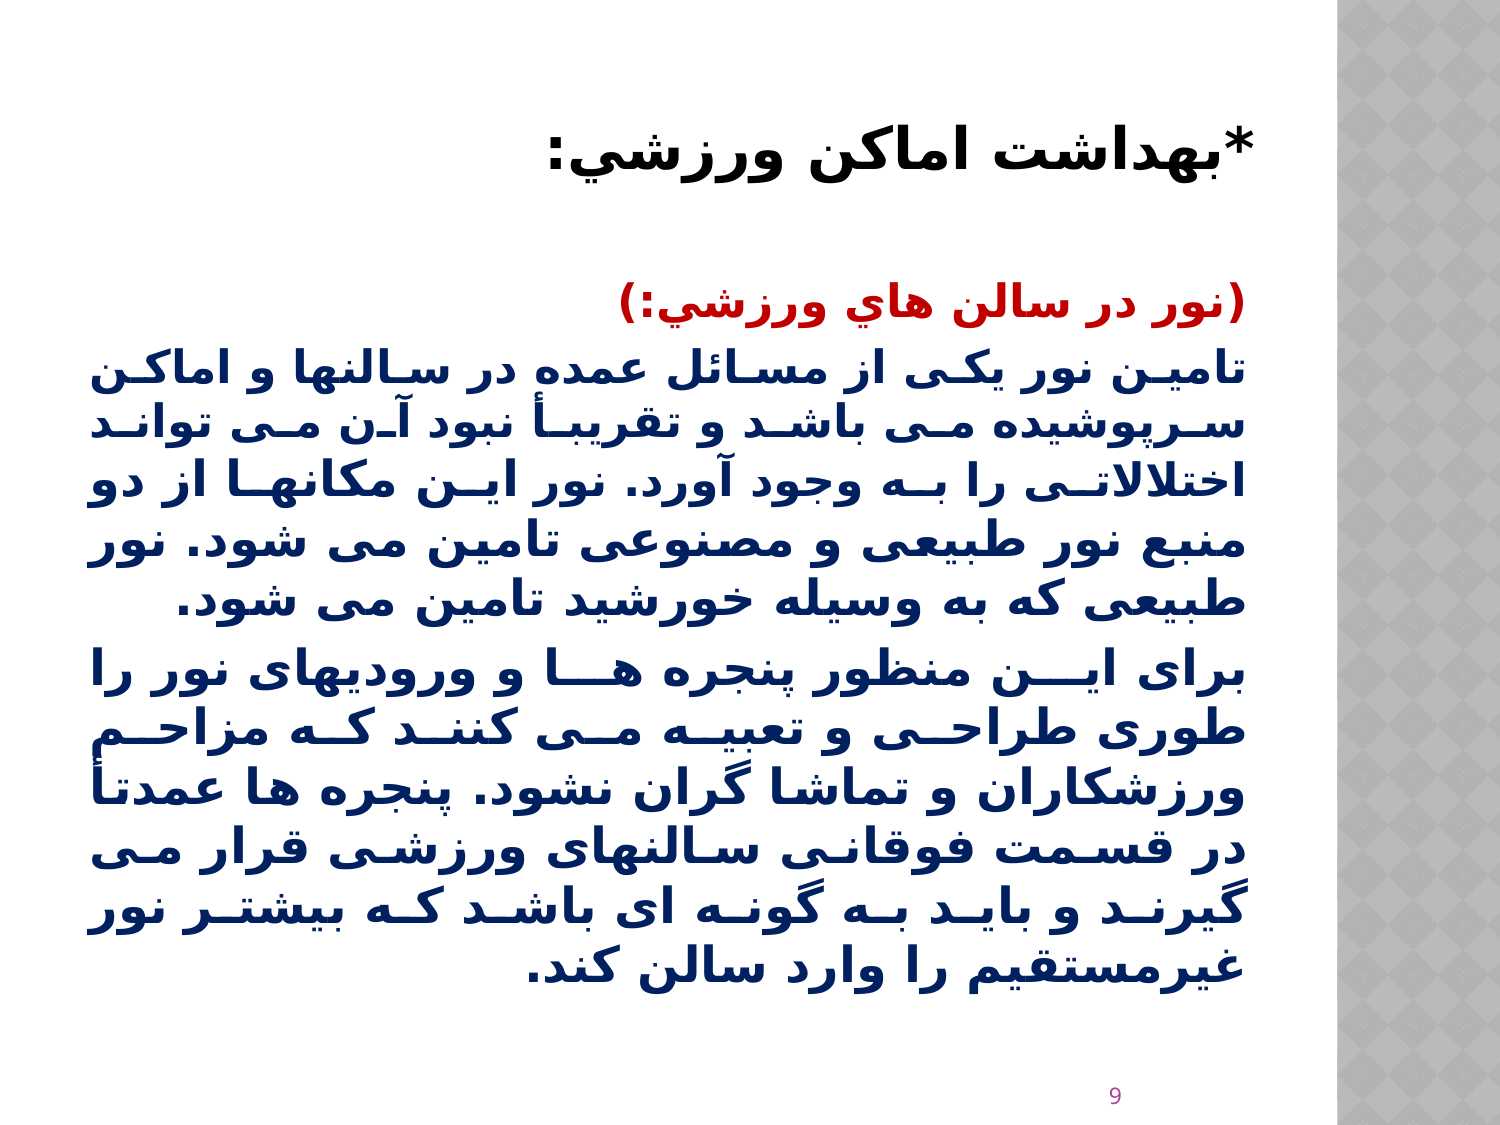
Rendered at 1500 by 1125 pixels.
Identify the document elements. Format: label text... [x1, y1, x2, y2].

title *بهداشت اماكن ورزشي: [75, 52, 1263, 240]
slide_number 9 [1025, 1075, 1122, 1113]
list (نور در سالن هاي ورزشي:) تامین نور یکی از مسائل عمده در سالنها و اماکن سرپوشیده می باشد و تقریبأ نبود آن می تواند اختلالاتی را به وجود آورد. نور این مکانها از دو منبع نور طبیعی و مصنوعی تامین می شود. نور طبیعی که به وسیله خورشید تامین می شود. برای این منظور پنجره ها و ورودیهای نور را طوری طراحی و تعبیه می کنند که مزاحم ورزشکاران و تماشا گران نشود. پنجره ها عمدتأ در قسمت فوقانی سالنهای ورزشی قرار می گیرند و باید به گونه ای باشد که بیشتر نور غیرمستقیم را وارد سالن کند. [75, 264, 1263, 1059]
